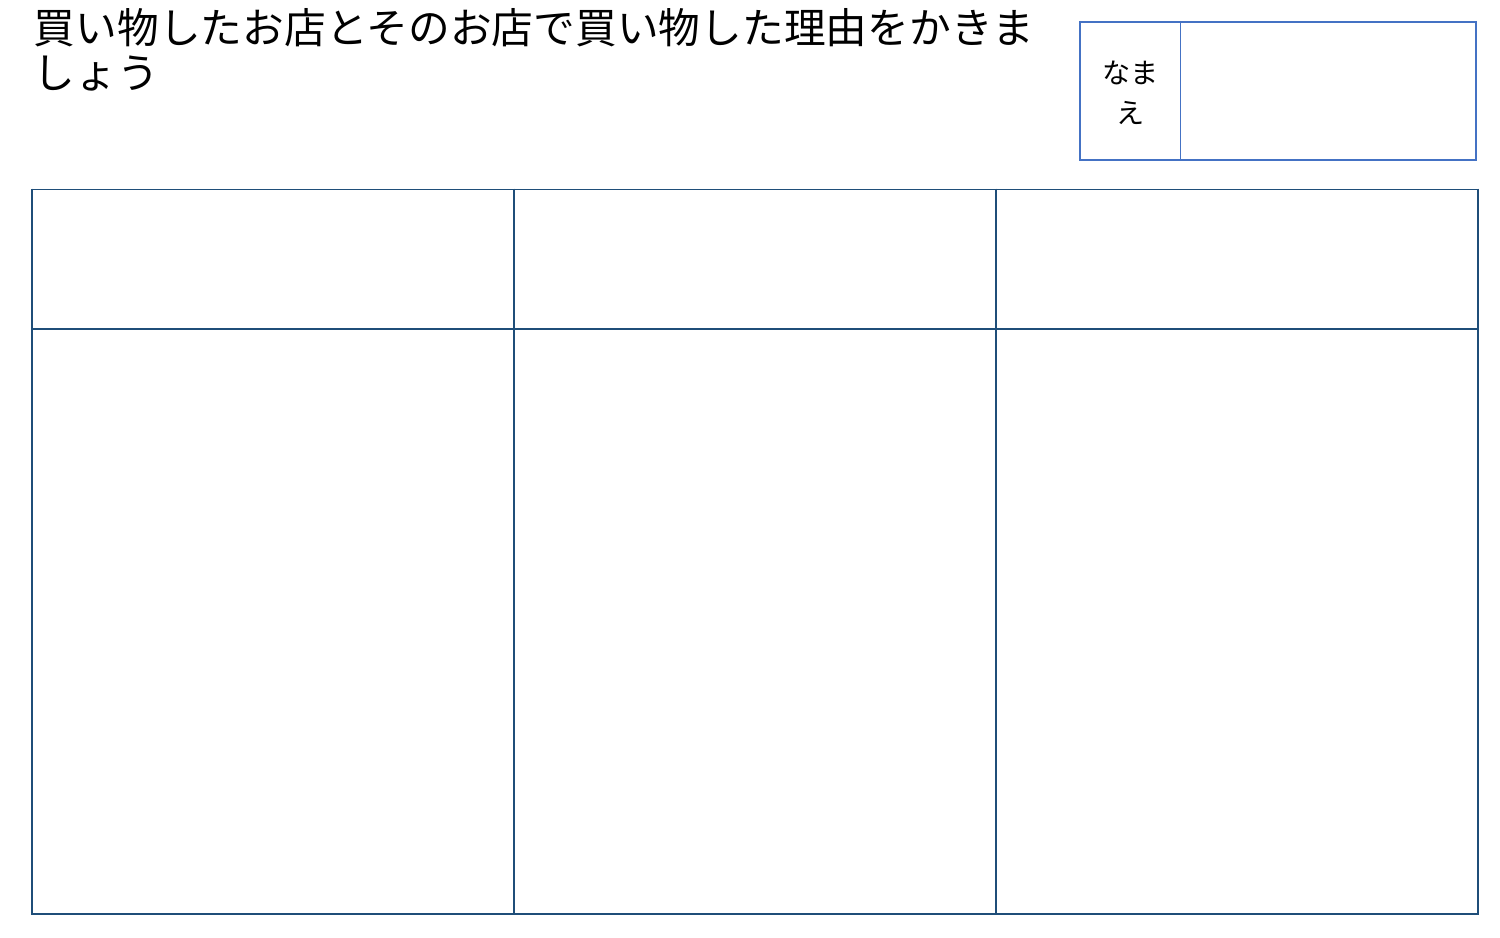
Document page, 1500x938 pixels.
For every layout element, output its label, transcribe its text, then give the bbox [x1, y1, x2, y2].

table_cell [33, 330, 513, 913]
table_header [1181, 23, 1475, 159]
title 買い物したお店とそのお店で買い物した理由をかきましょう [18, 21, 1079, 84]
table_cell [997, 330, 1477, 913]
table_cell [515, 330, 995, 913]
table_header なまえ [1081, 23, 1180, 159]
table_header [997, 190, 1477, 328]
table_header [33, 190, 513, 328]
table_header [515, 190, 995, 328]
